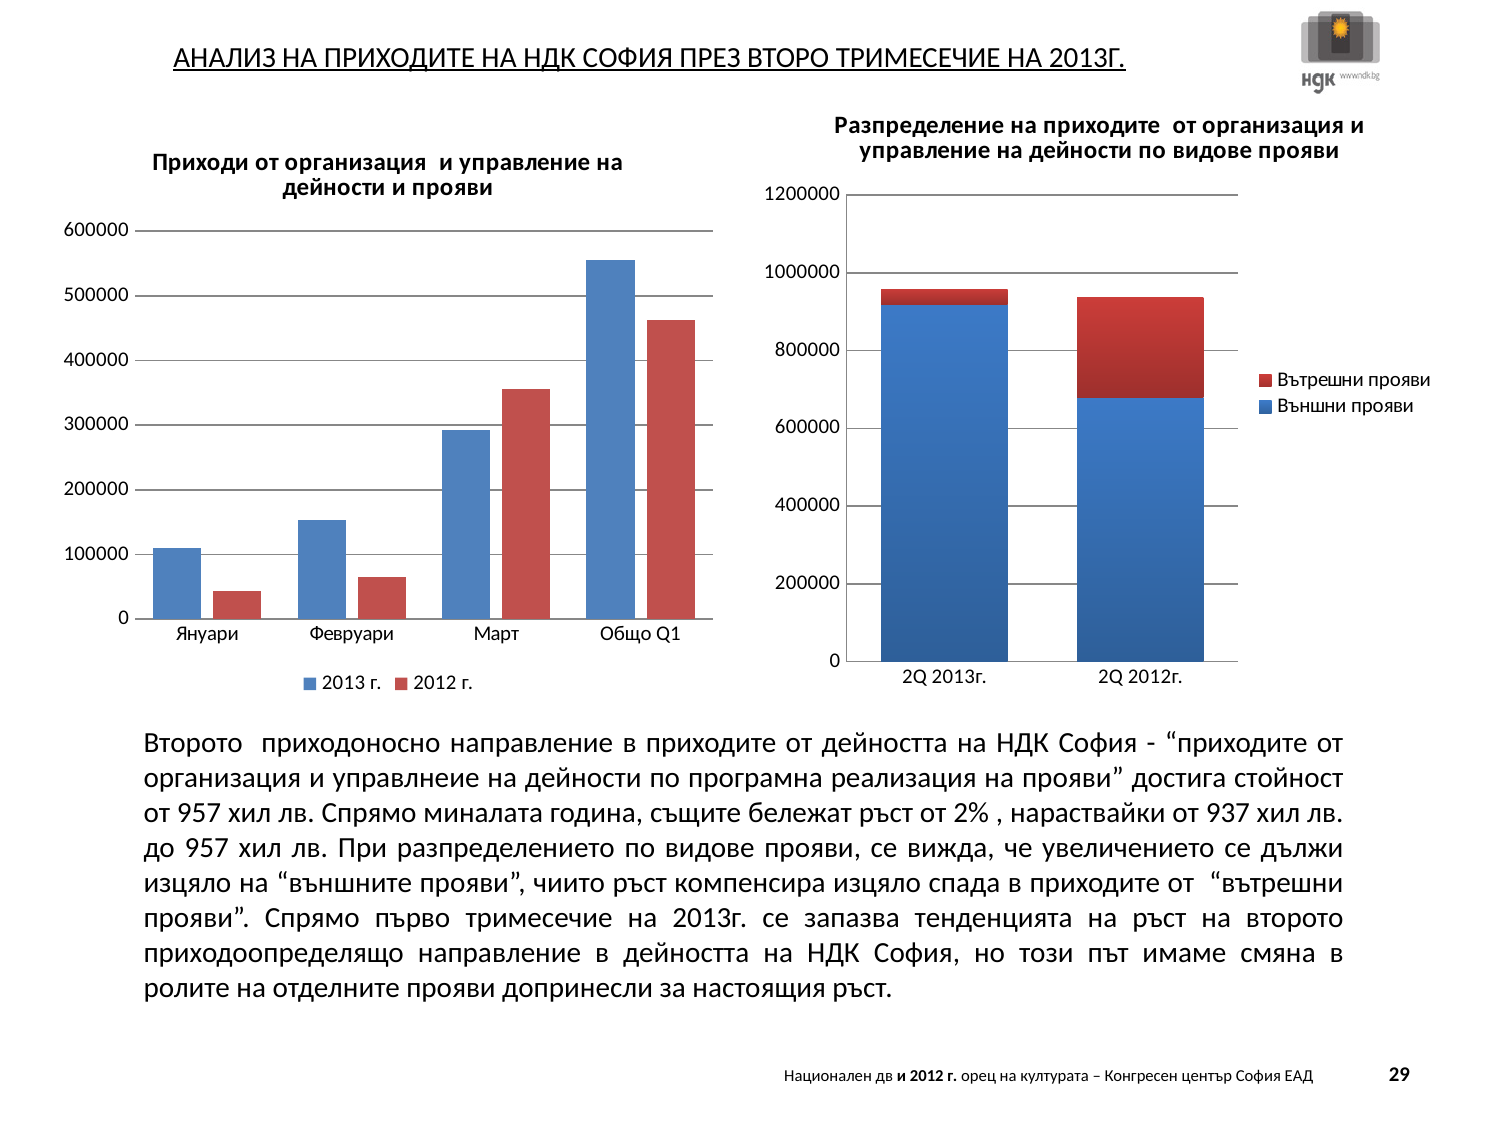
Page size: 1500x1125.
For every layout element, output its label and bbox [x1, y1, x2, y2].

text_box [599, 1042, 1425, 1103]
text_box [75, 30, 1225, 114]
picture [1282, 0, 1397, 87]
chart [49, 124, 727, 701]
chart [749, 87, 1451, 701]
text_box [128, 715, 1360, 1011]
